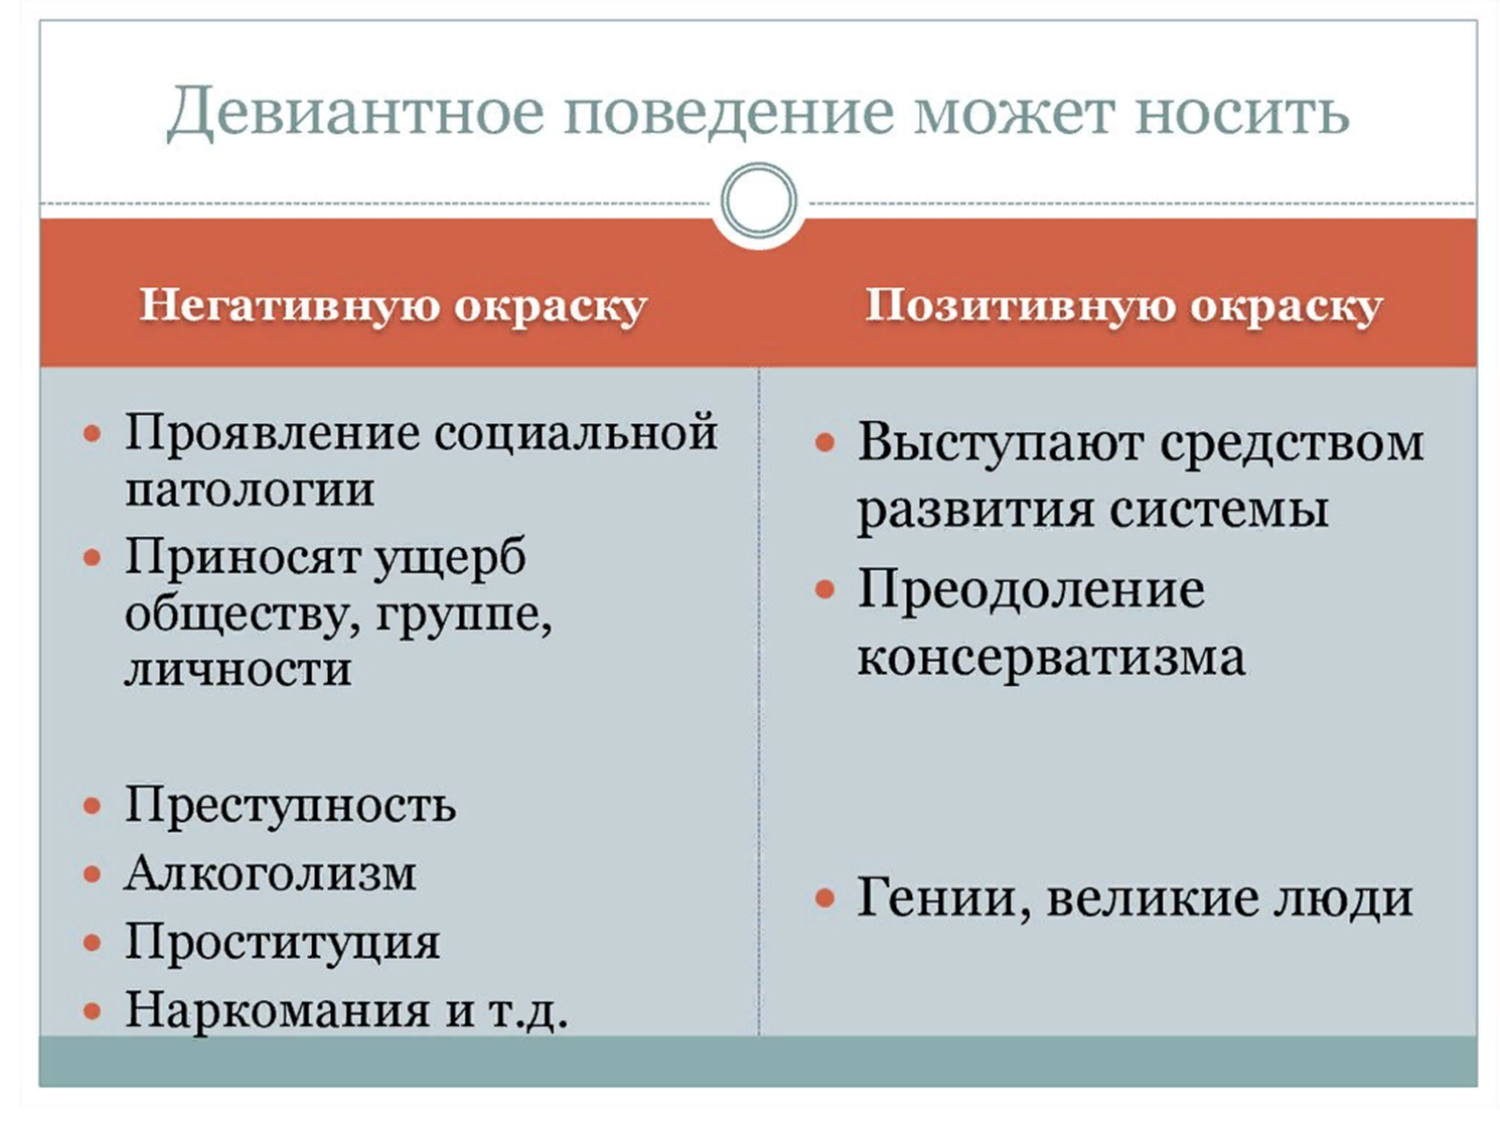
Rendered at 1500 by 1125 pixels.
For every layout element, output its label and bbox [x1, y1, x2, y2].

list [18, 0, 1500, 1110]
